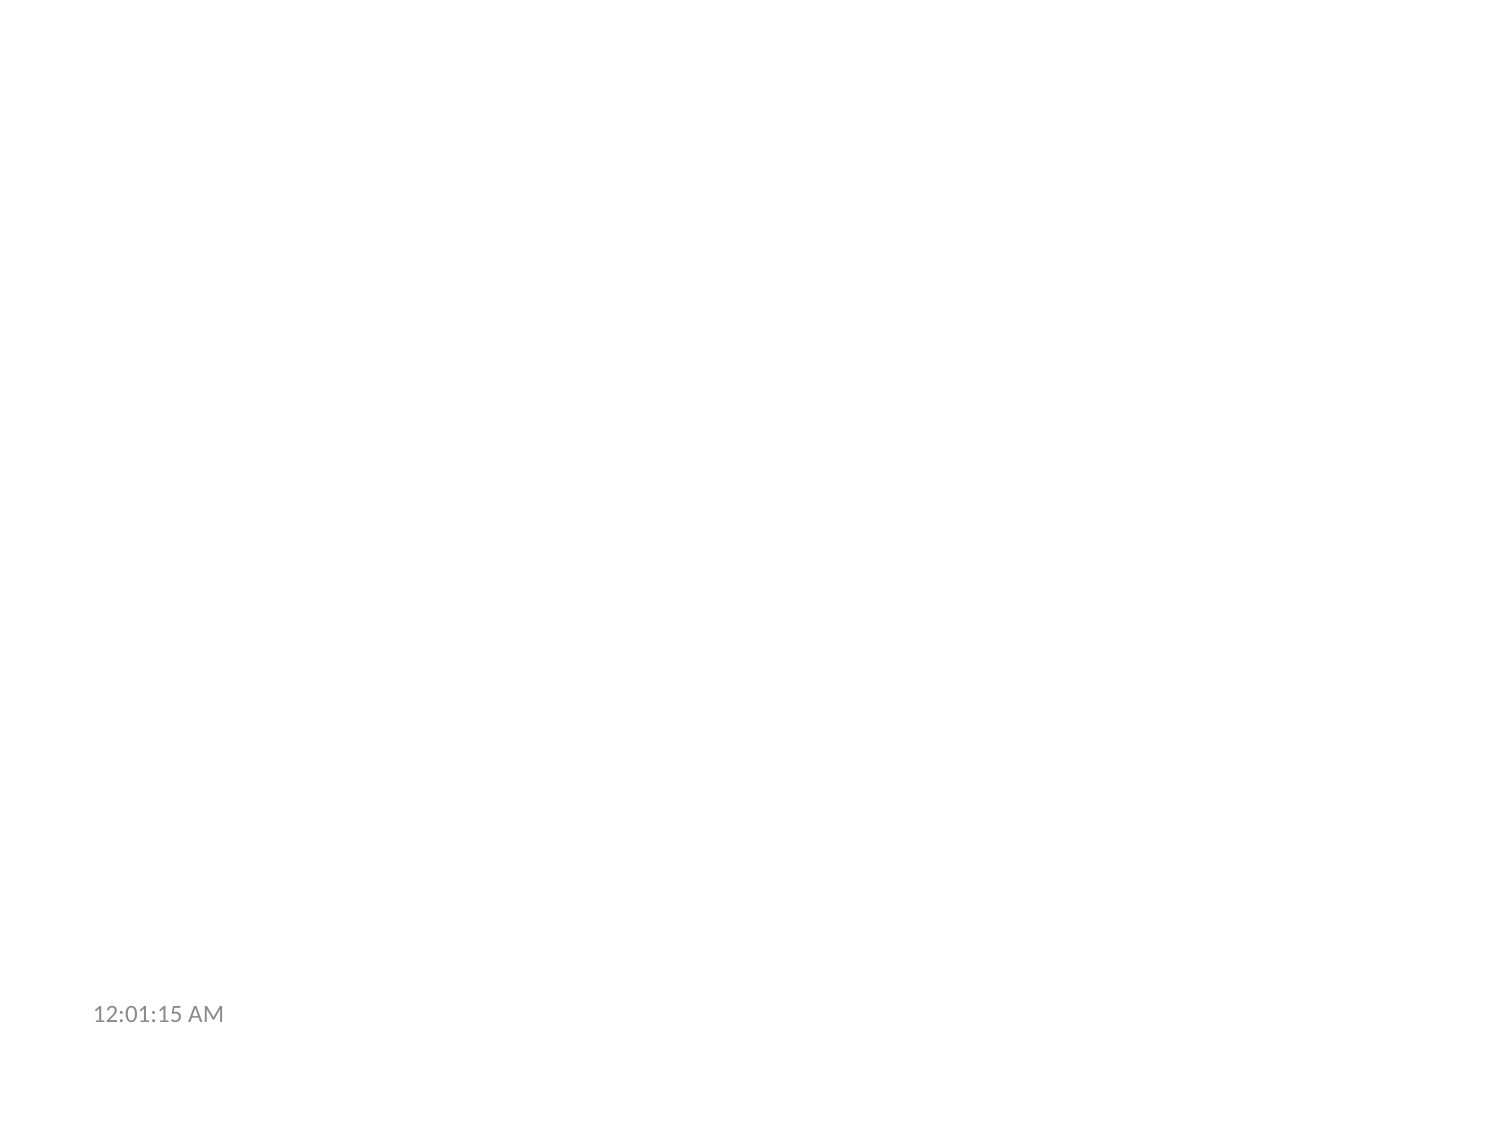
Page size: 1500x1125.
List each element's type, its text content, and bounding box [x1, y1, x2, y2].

text_box 3:35:09 PM [77, 982, 428, 1043]
